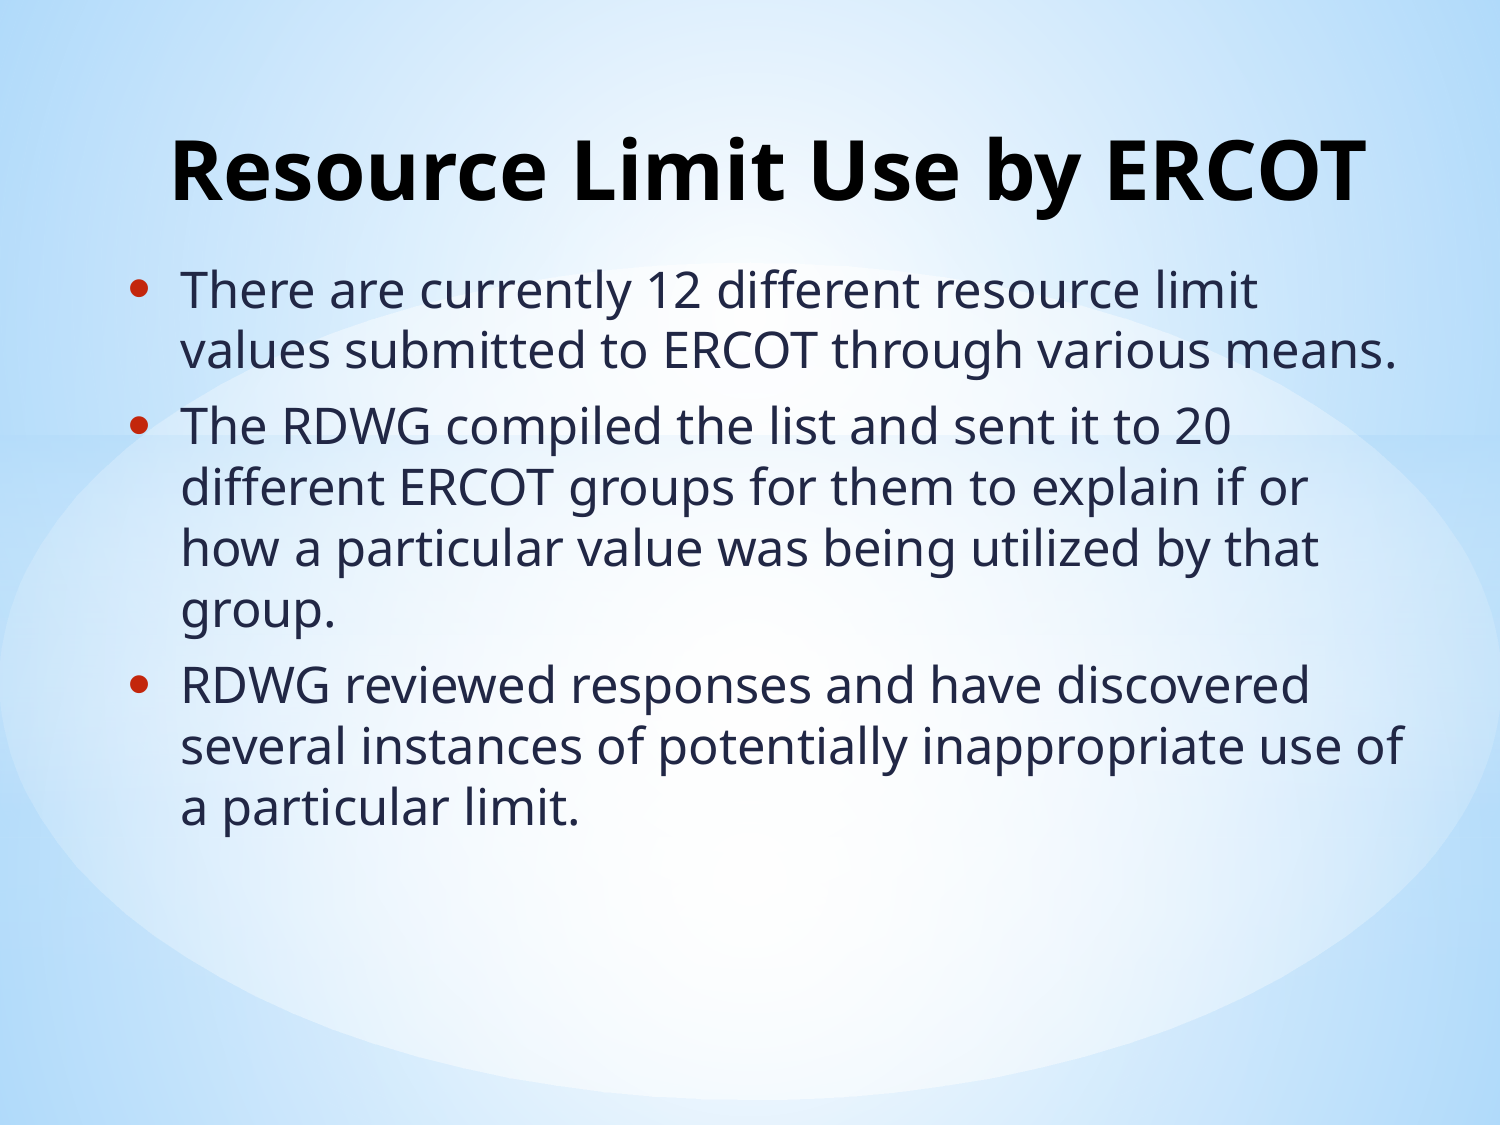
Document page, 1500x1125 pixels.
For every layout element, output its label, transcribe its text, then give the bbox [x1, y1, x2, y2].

title Resource Limit Use by ERCOT [112, 37, 1425, 225]
list There are currently 12 different resource limit values submitted to ERCOT through various means. The RDWG compiled the list and sent it to 20 different ERCOT groups for them to explain if or how a particular value was being utilized by that group. RDWG reviewed responses and have discovered several instances of potentially inappropriate use of a particular limit. [112, 249, 1425, 893]
